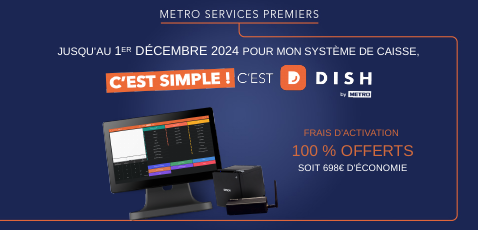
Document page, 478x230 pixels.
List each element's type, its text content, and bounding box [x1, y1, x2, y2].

picture [0, 0, 478, 37]
title JUSQU’AU 1ER DÉCEMBRE 2024 POUR MON SYSTÈME DE CAISSE, [0, 37, 478, 67]
picture [0, 59, 478, 230]
subtitle FRAIS D’ACTIVATION 100 % OFFERTS SOIT 698€ D’ÉCONOMIE [282, 120, 436, 213]
